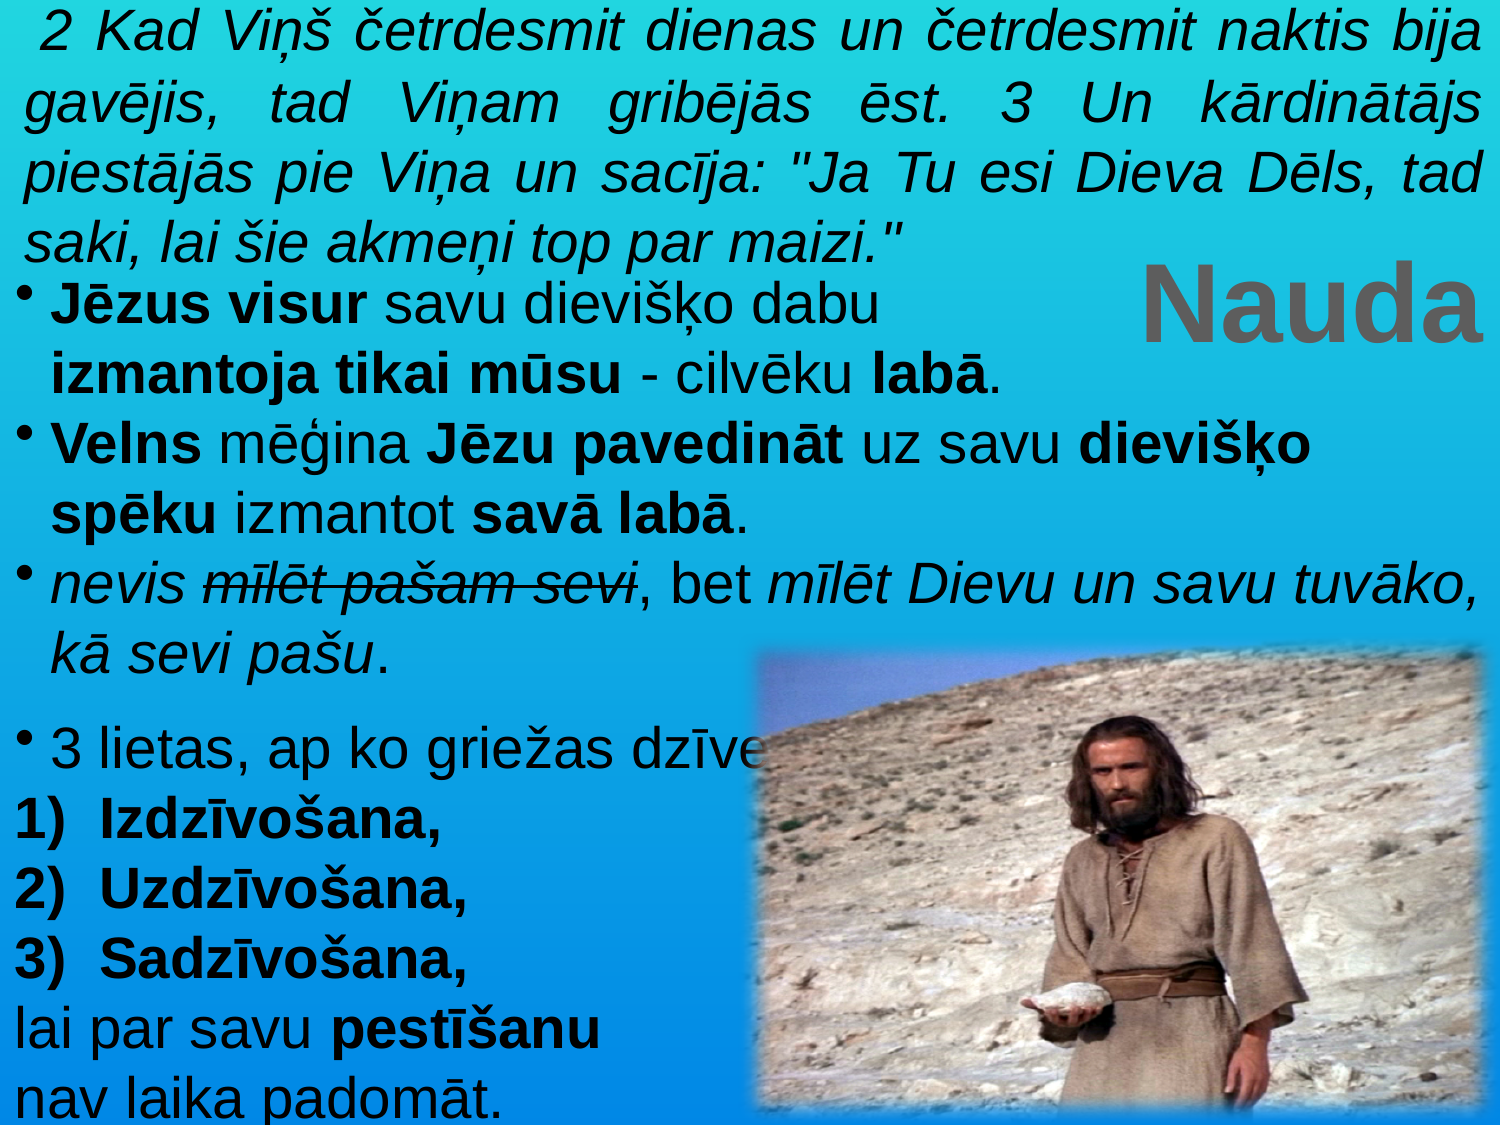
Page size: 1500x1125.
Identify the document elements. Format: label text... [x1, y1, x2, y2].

text_box Jēzus visur savu dievišķo dabu izmantoja tikai mūsu - cilvēku labā. Velns mēģina Jēzu pavedināt uz savu dievišķo spēku izmantot savā labā. nevis mīlēt pašam sevi, bet mīlēt Dievu un savu tuvāko, kā sevi pašu. 3 lietas, ap ko griežas dzīve Izdzīvošana, Uzdzīvošana, Sadzīvošana, lai par savu pestīšanu nav laika padomāt. [0, 257, 1500, 1125]
list 2 Kad Viņš četrdesmit dienas un četrdesmit naktis bija gavējis, tad Viņam gribējās ēst. 3 Un kārdinātājs piestājās pie Viņa un sacīja: "Ja Tu esi Dieva Dēls, tad saki, lai šie akmeņi top par maizi." [0, 0, 1500, 257]
picture [737, 638, 1500, 1125]
text_box Nauda [1124, 222, 1498, 373]
